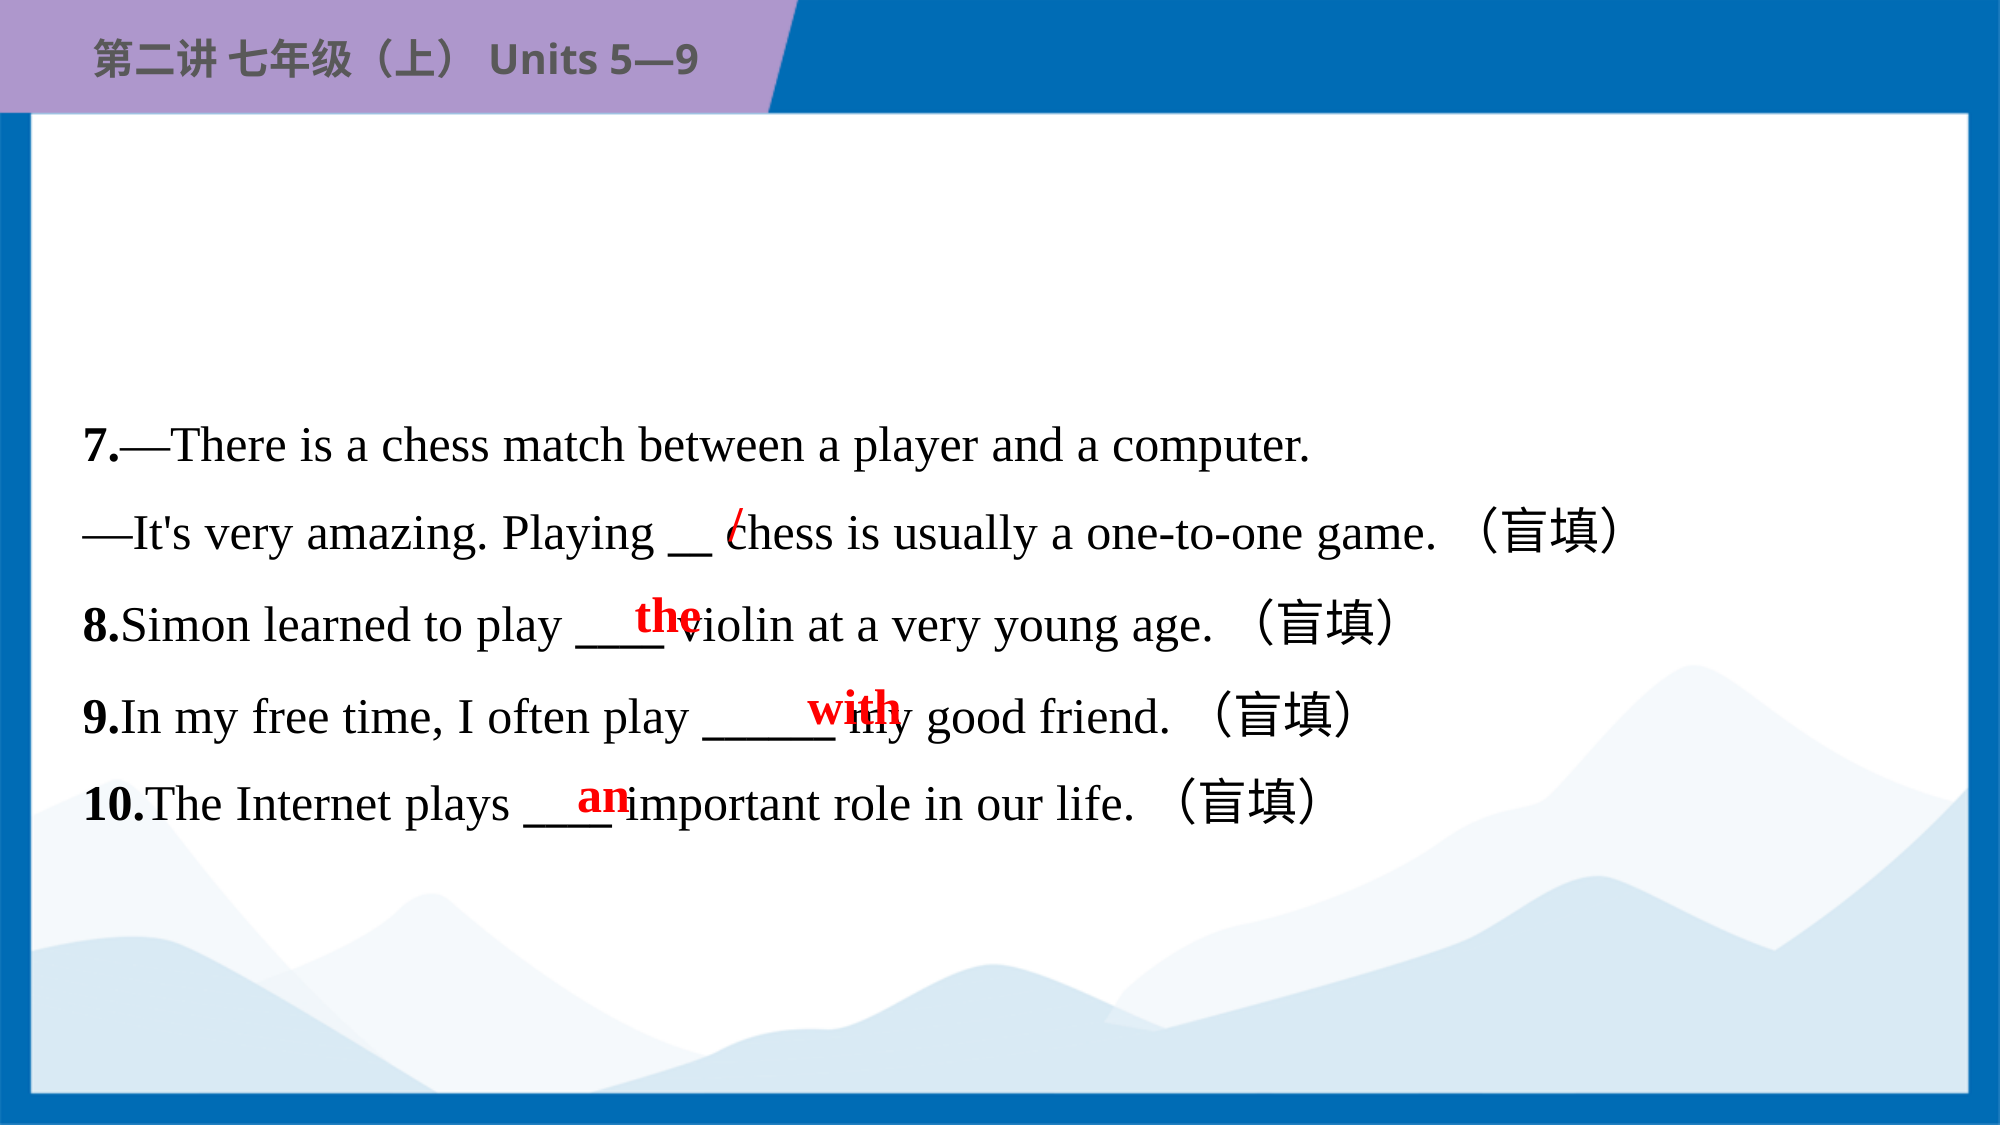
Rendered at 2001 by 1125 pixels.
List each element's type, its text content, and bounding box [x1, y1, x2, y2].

text_box an [558, 735, 648, 814]
picture [0, 0, 2000, 1125]
text_box with [789, 646, 920, 726]
text_box the [616, 555, 720, 634]
text_box 7.—There is a chess match between a player and a computer. —It's very amazing. Playing __ chess is usually a one-to-one game.（盲填） [82, 379, 1917, 550]
text_box 8.Simon learned to play ____ violin at a very young age.（盲填） 9.In my free time, I often play ______ my good friend.（盲填） 10.The Internet plays ____ important role in our life.（盲填） [82, 559, 1917, 821]
text_box / [711, 463, 761, 542]
